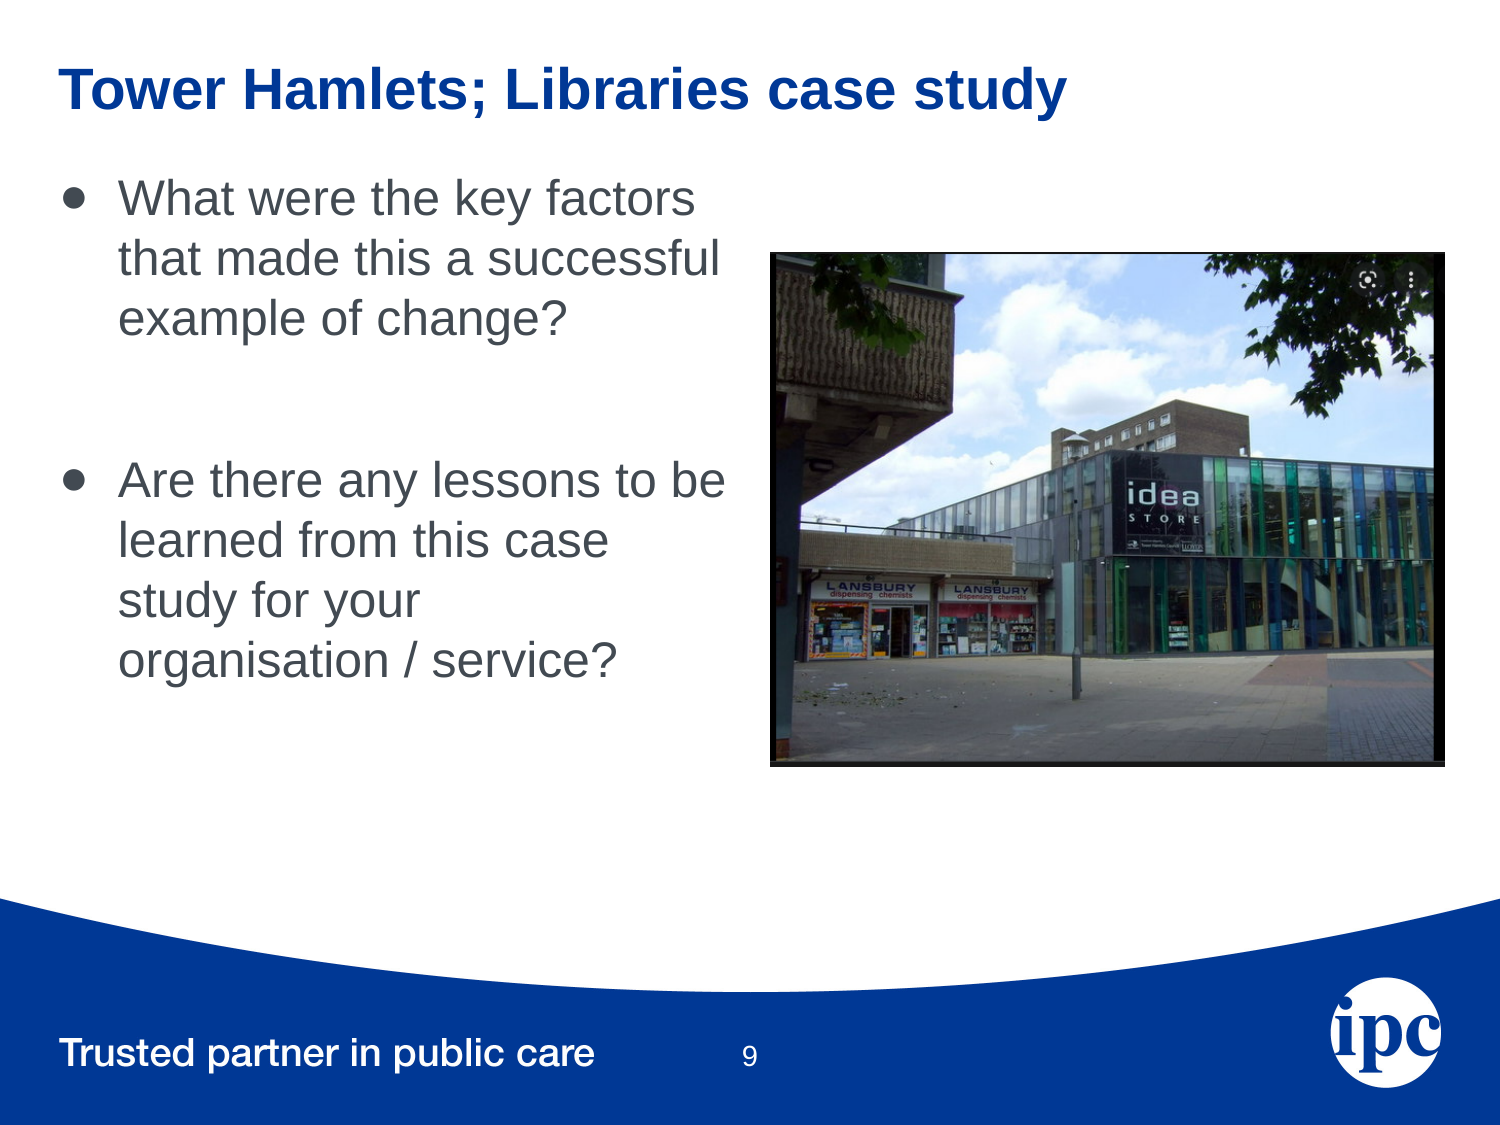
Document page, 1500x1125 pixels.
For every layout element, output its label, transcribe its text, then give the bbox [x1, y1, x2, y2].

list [770, 252, 1445, 767]
title Tower Hamlets; Libraries case study [58, 59, 1442, 131]
list What were the key factors that made this a successful example of change? Are there any lessons to be learned from this case study for your organisation / service? [58, 165, 734, 854]
footer 9 [589, 1024, 911, 1085]
picture [0, 0, 1500, 1125]
